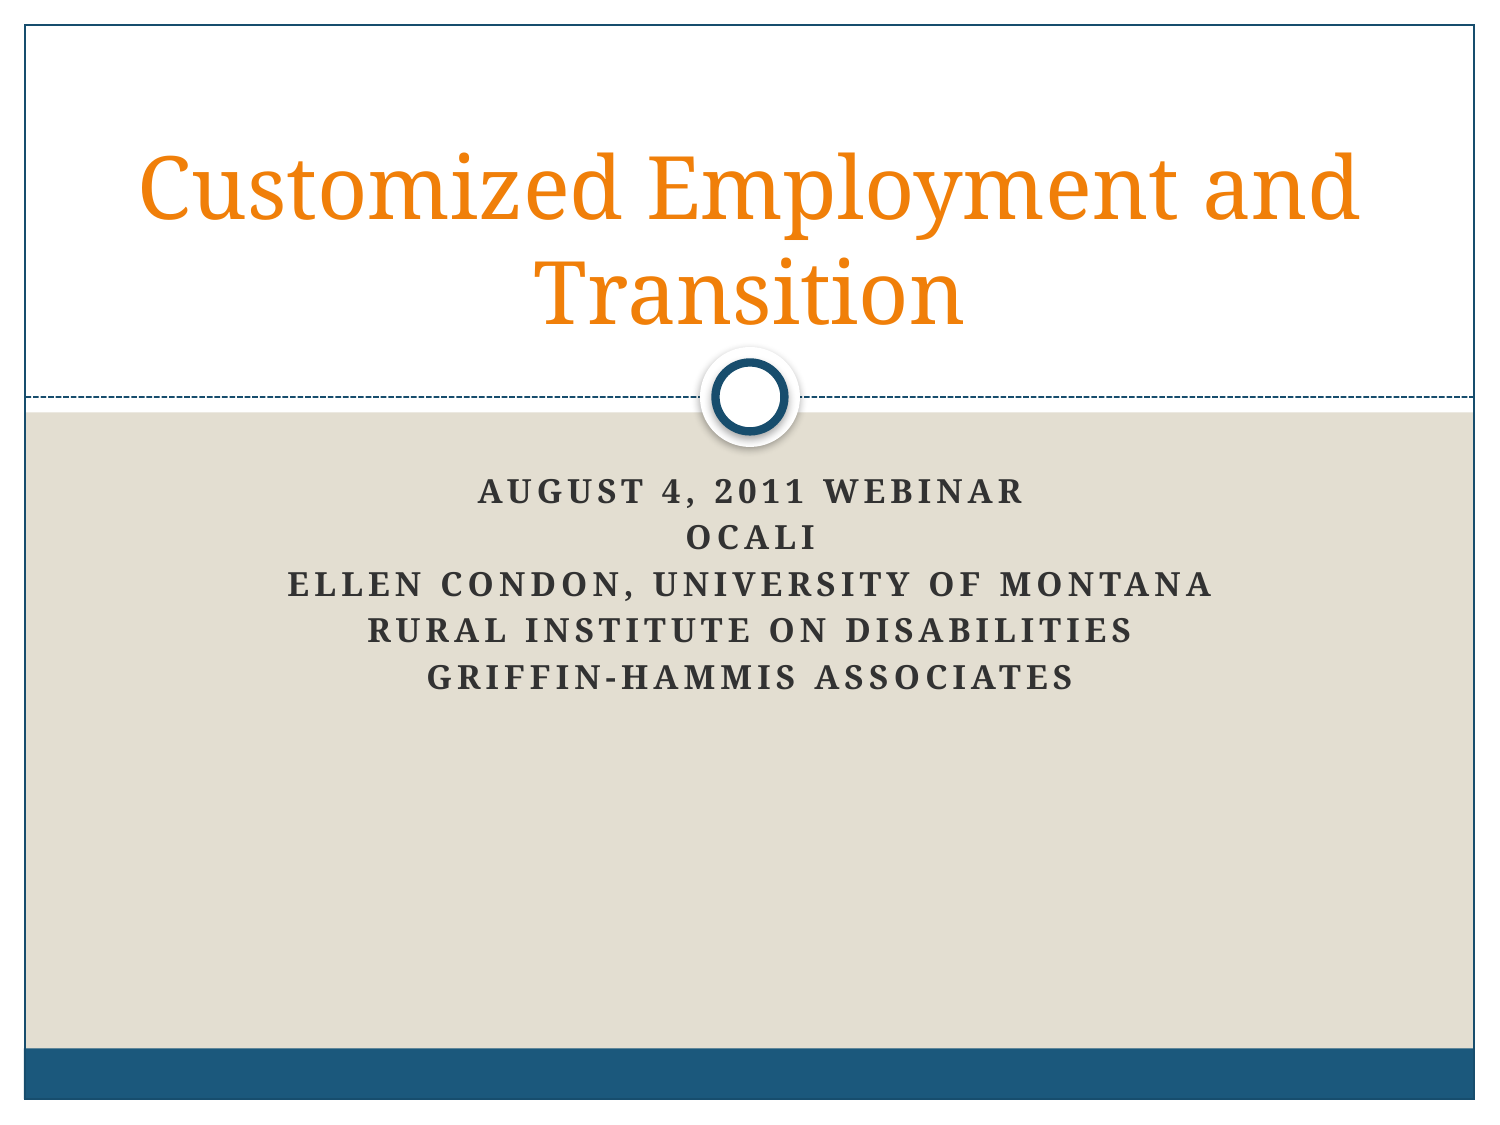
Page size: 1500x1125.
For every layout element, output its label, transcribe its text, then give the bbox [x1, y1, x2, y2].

subtitle August 4, 2011 Webinar OCALI Ellen Condon, University of Montana Rural Institute on Disabilities Griffin-Hammis Associates [225, 462, 1275, 750]
title Customized Employment and Transition [112, 62, 1388, 350]
